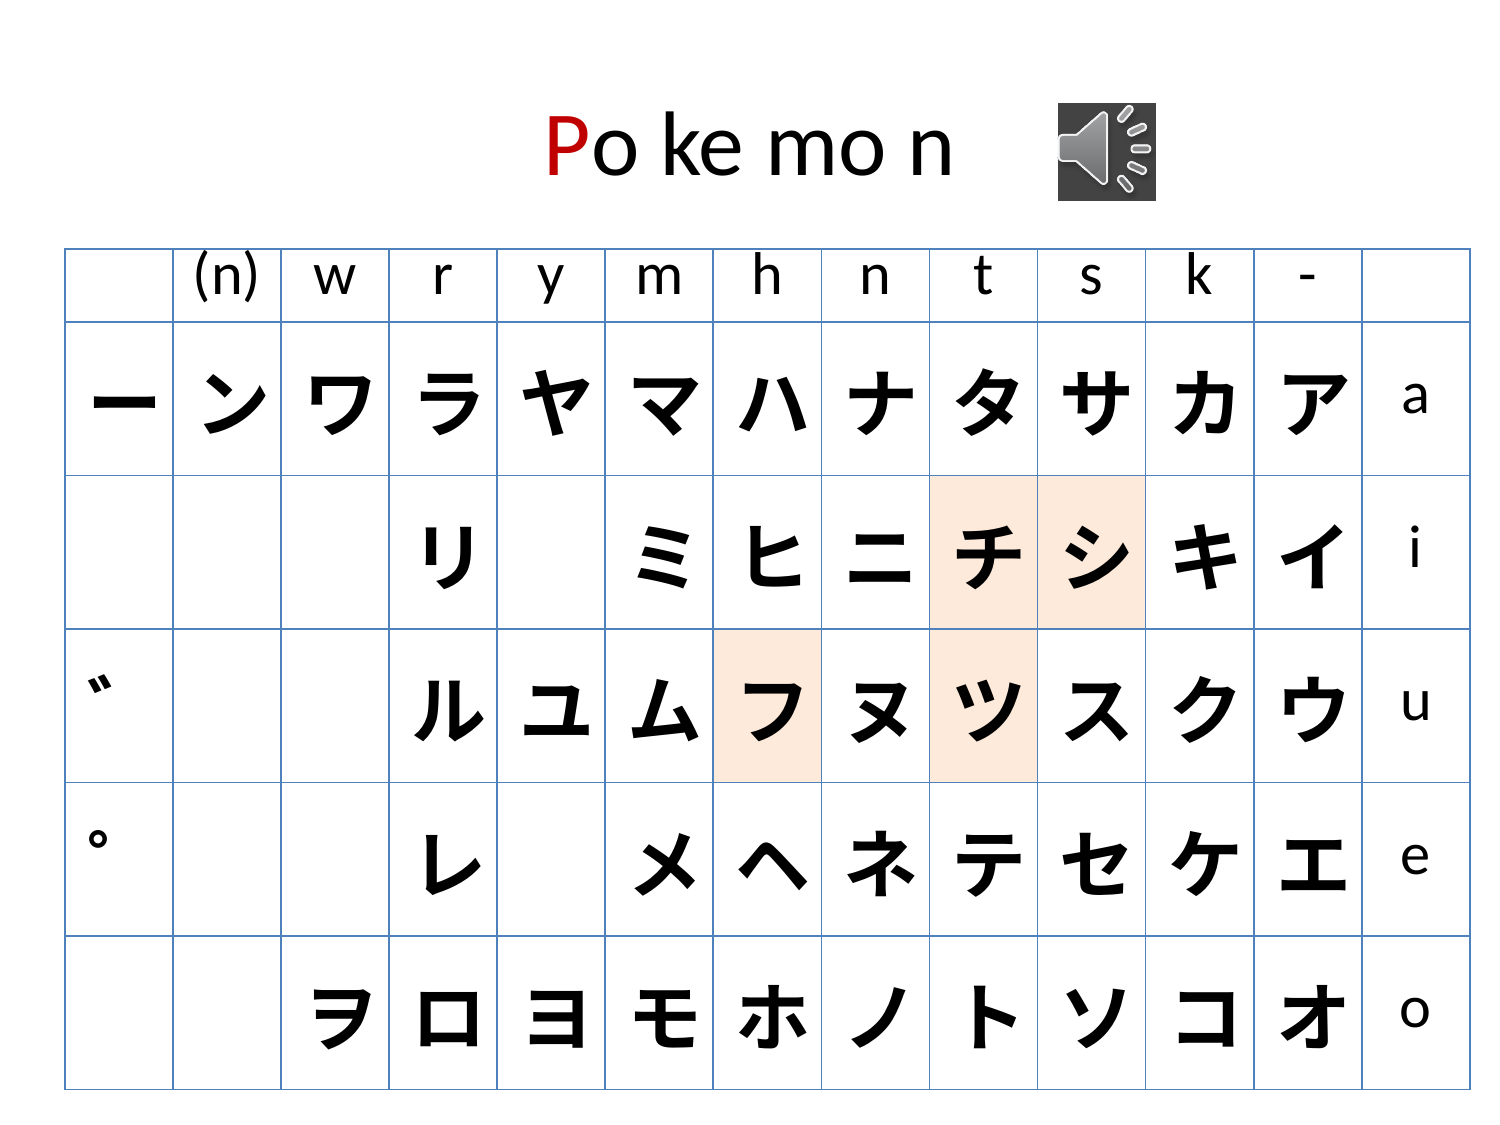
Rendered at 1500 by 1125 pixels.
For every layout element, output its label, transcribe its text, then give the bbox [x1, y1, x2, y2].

table_cell [174, 783, 280, 935]
table_header h [714, 250, 821, 321]
table_header (n) [174, 250, 280, 321]
table_cell ヘ [714, 783, 821, 935]
table_cell ル [390, 630, 496, 782]
table_cell ホ [714, 937, 821, 1089]
table_cell ツ [930, 630, 1037, 782]
table_cell o [1363, 937, 1469, 1089]
title Po ke mo n [75, 45, 1425, 233]
table_header - [1255, 250, 1361, 321]
table_cell ミ [606, 476, 712, 628]
table_cell [174, 630, 280, 782]
table_cell ム [606, 630, 712, 782]
table_cell ワ [282, 323, 388, 475]
table_cell ハ [714, 323, 821, 475]
table_cell [66, 937, 172, 1089]
table_cell [498, 476, 604, 628]
table_cell ヌ [822, 630, 929, 782]
table_cell シ [1038, 476, 1145, 628]
table_cell ヒ [714, 476, 821, 628]
table_header t [930, 250, 1037, 321]
table_cell チ [930, 476, 1037, 628]
table_cell ロ [390, 937, 496, 1089]
picture [1056, 101, 1158, 202]
table_cell マ [606, 323, 712, 475]
table_cell a [1363, 323, 1469, 475]
table_cell ン [174, 323, 280, 475]
table_cell ケ [1146, 783, 1253, 935]
table_header n [822, 250, 929, 321]
table_cell ナ [822, 323, 929, 475]
table_header s [1038, 250, 1145, 321]
table_cell ウ [1255, 630, 1361, 782]
table_cell サ [1038, 323, 1145, 475]
table_cell e [1363, 783, 1469, 935]
table_cell メ [606, 783, 712, 935]
table_header [1363, 250, 1469, 321]
table_header k [1146, 250, 1253, 321]
table_cell オ [1255, 937, 1361, 1089]
table_cell [282, 783, 388, 935]
table_header [66, 250, 172, 321]
table_cell ネ [822, 783, 929, 935]
table_cell ア [1255, 323, 1361, 475]
table_cell ゛ [66, 630, 172, 782]
table_cell ノ [822, 937, 929, 1089]
table_cell ヨ [498, 937, 604, 1089]
table_cell ゜ [66, 783, 172, 935]
table_header w [282, 250, 388, 321]
table_cell ト [930, 937, 1037, 1089]
table_cell ー [66, 323, 172, 475]
table_cell ヤ [498, 323, 604, 475]
table_cell エ [1255, 783, 1361, 935]
table_cell イ [1255, 476, 1361, 628]
table_header r [390, 250, 496, 321]
table_cell u [1363, 630, 1469, 782]
table_cell ラ [390, 323, 496, 475]
table_cell レ [390, 783, 496, 935]
table_cell [498, 783, 604, 935]
table_cell キ [1146, 476, 1253, 628]
table_cell ニ [822, 476, 929, 628]
table_cell タ [930, 323, 1037, 475]
table_cell セ [1038, 783, 1145, 935]
table_cell i [1363, 476, 1469, 628]
table_cell ス [1038, 630, 1145, 782]
table_cell リ [390, 476, 496, 628]
table_cell [66, 476, 172, 628]
table_cell [282, 630, 388, 782]
table_cell テ [930, 783, 1037, 935]
table_cell [282, 476, 388, 628]
table_cell モ [606, 937, 712, 1089]
table_cell フ [714, 630, 821, 782]
table_header y [498, 250, 604, 321]
table_cell [174, 937, 280, 1089]
table_header m [606, 250, 712, 321]
table_cell カ [1146, 323, 1253, 475]
table_cell ヲ [282, 937, 388, 1089]
table_cell コ [1146, 937, 1253, 1089]
table_cell ソ [1038, 937, 1145, 1089]
table_cell ク [1146, 630, 1253, 782]
table_cell ユ [498, 630, 604, 782]
table_cell [174, 476, 280, 628]
